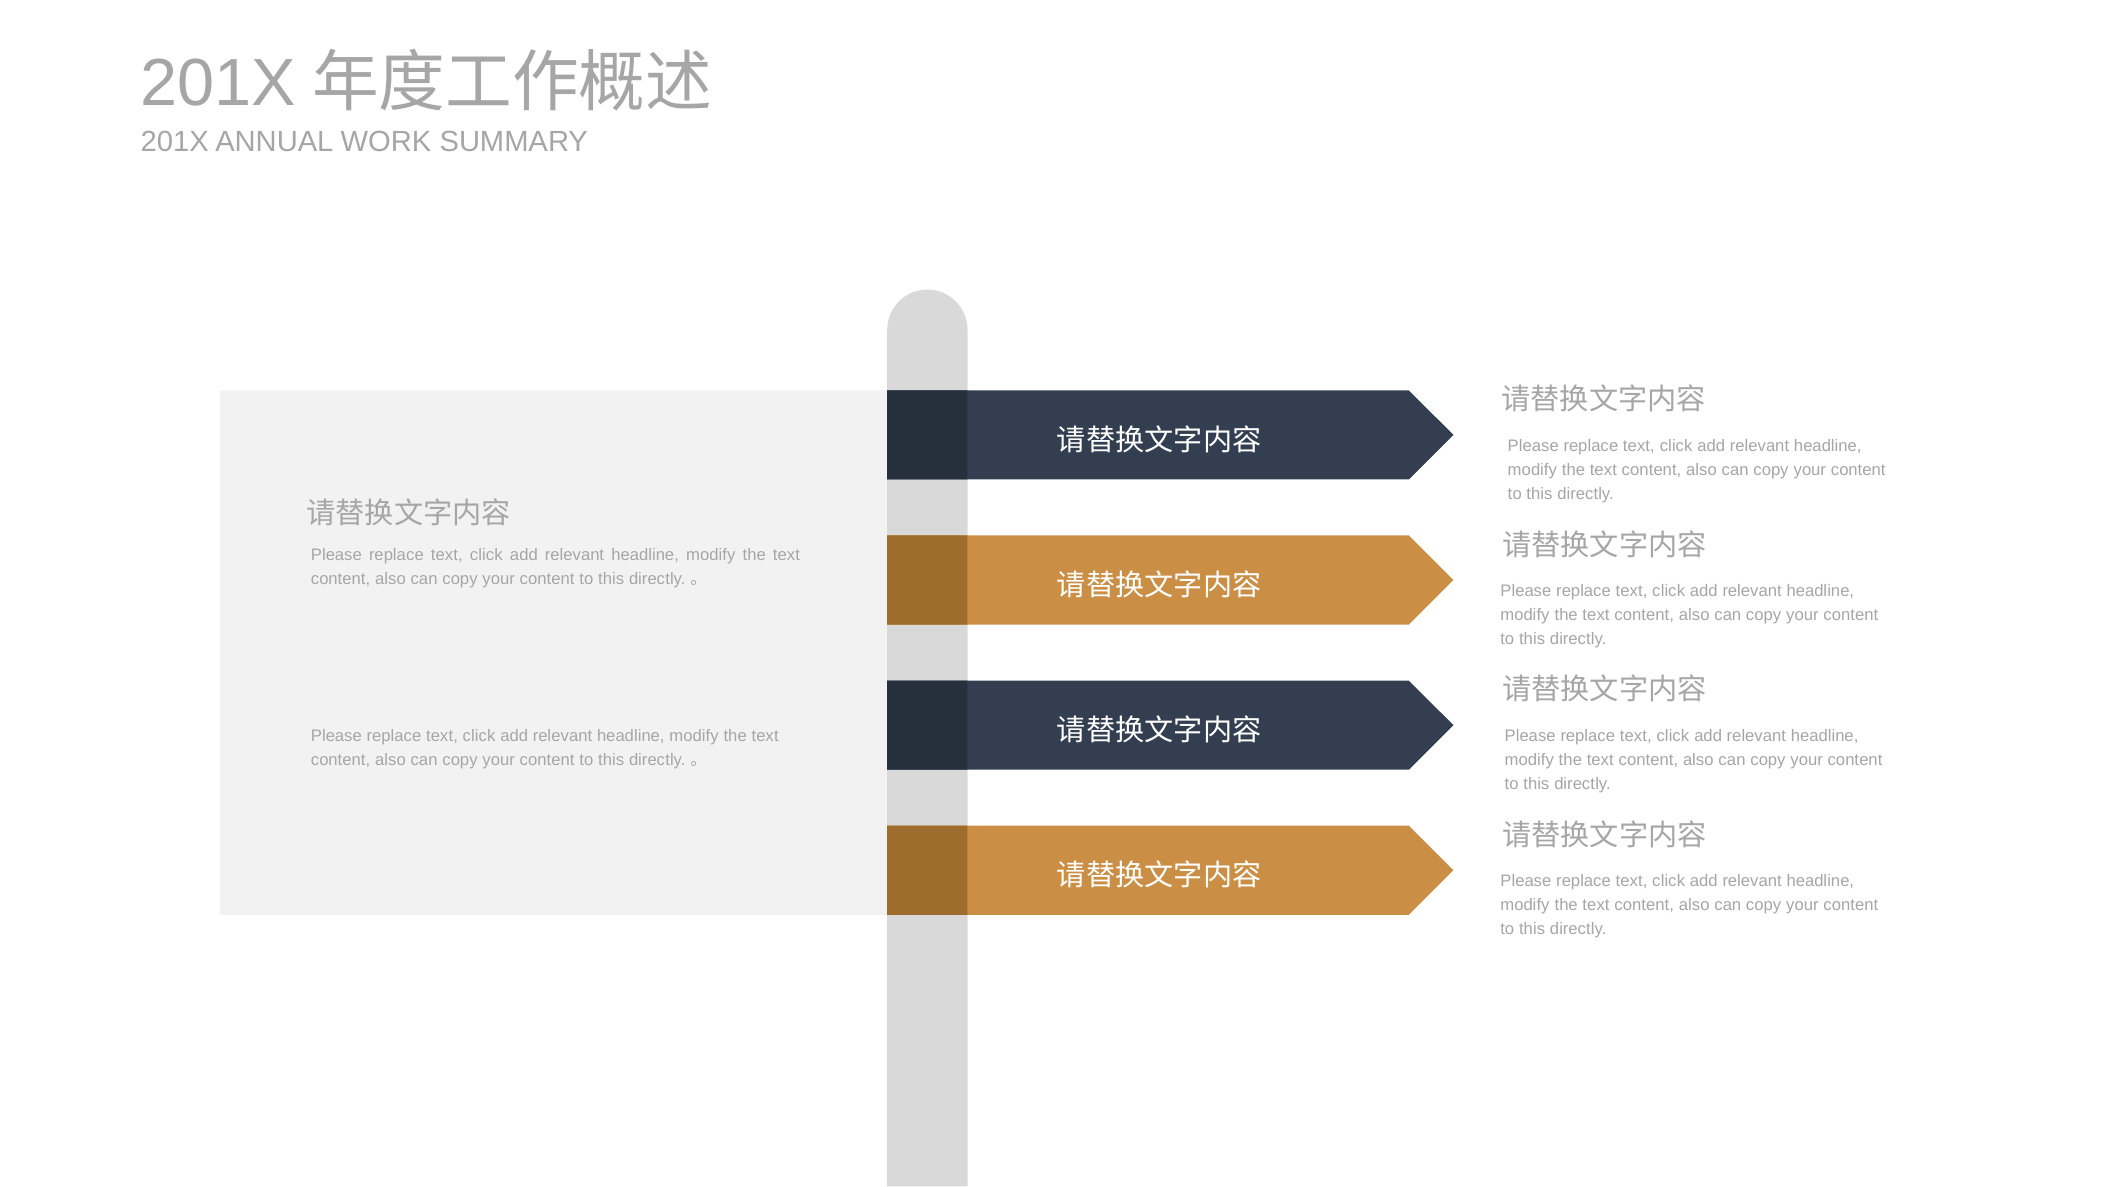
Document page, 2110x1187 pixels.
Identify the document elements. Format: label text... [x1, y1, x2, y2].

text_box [1485, 801, 1896, 945]
text_box 201X年度工作概述 [140, 38, 789, 119]
text_box [887, 625, 969, 680]
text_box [220, 390, 887, 915]
text_box [886, 288, 969, 390]
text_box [887, 535, 1454, 625]
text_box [1485, 366, 1903, 510]
text_box [887, 770, 969, 825]
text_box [887, 825, 1454, 915]
text_box [886, 915, 969, 1187]
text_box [1485, 656, 1900, 800]
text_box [887, 390, 1454, 480]
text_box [1485, 511, 1896, 655]
text_box 201X ANNUAL WORK SUMMARY [140, 122, 602, 158]
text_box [887, 680, 1454, 770]
text_box [887, 480, 969, 535]
